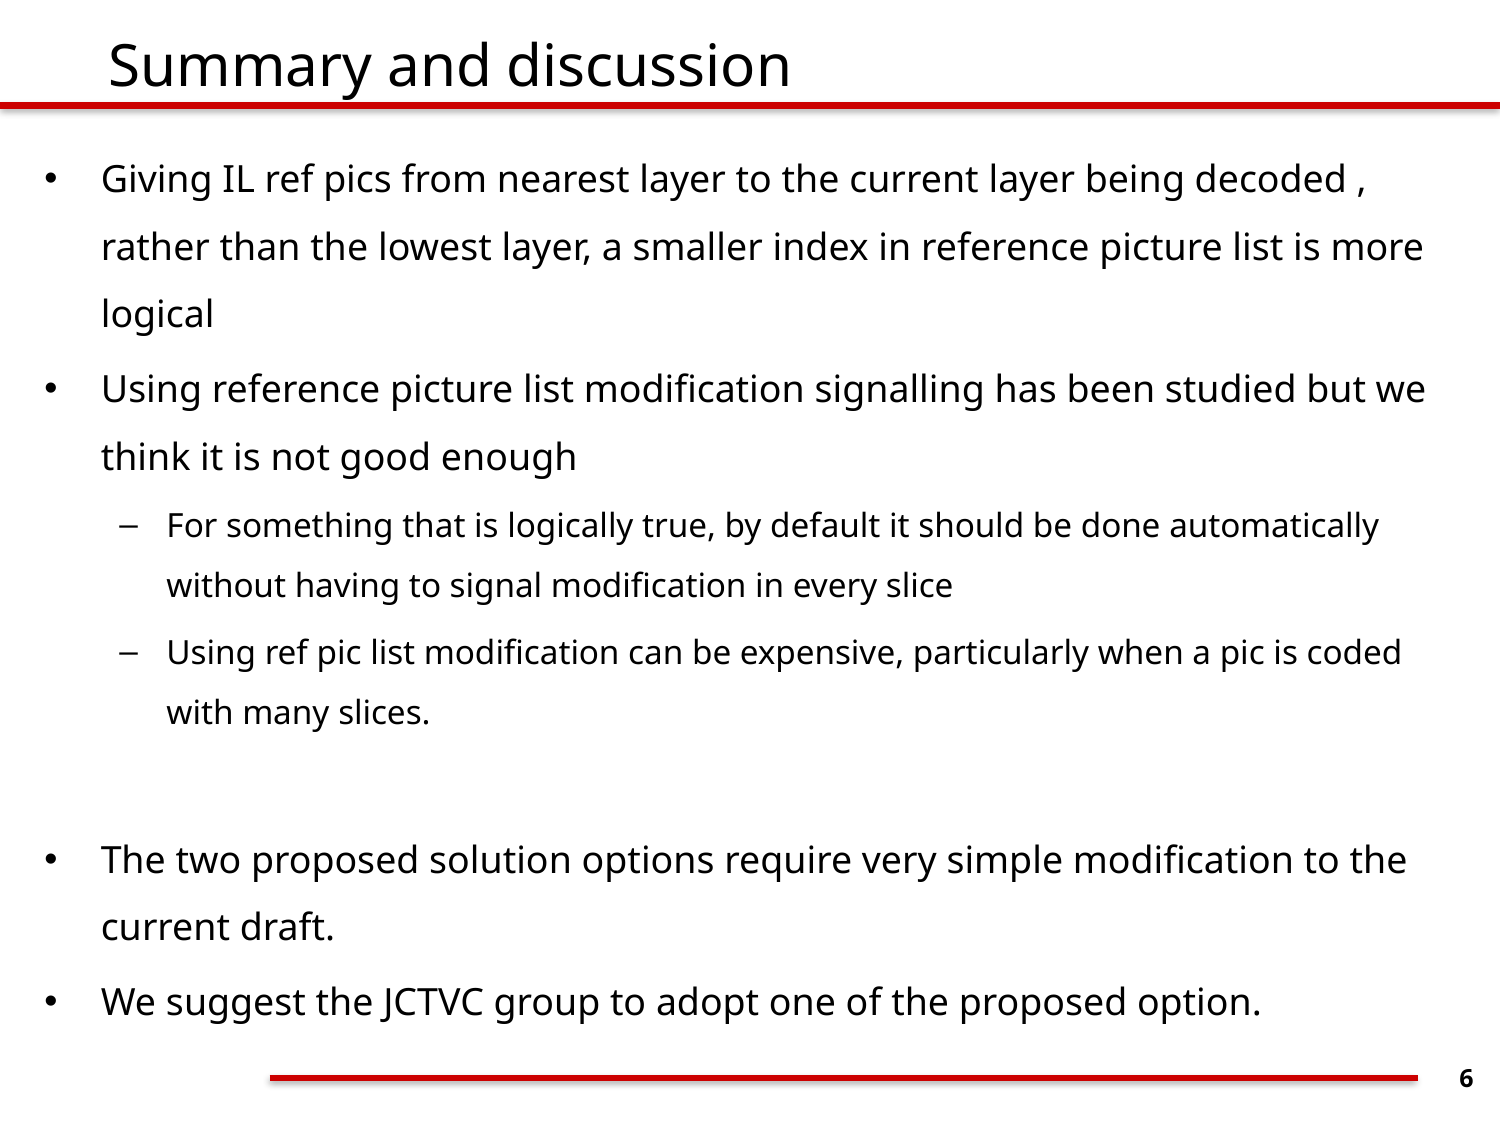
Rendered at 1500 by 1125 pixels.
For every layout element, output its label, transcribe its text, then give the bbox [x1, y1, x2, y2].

slide_number 6 [1417, 1054, 1489, 1114]
list Giving IL ref pics from nearest layer to the current layer being decoded , rather than the lowest layer, a smaller index in reference picture list is more logical Using reference picture list modification signalling has been studied but we think it is not good enough For something that is logically true, by default it should be done automatically without having to signal modification in every slice Using ref pic list modification can be expensive, particularly when a pic is coded with many slices. The two proposed solution options require very simple modification to the current draft. We suggest the JCTVC group to adopt one of the proposed option. [29, 125, 1471, 1059]
title Summary and discussion [93, 32, 1243, 94]
